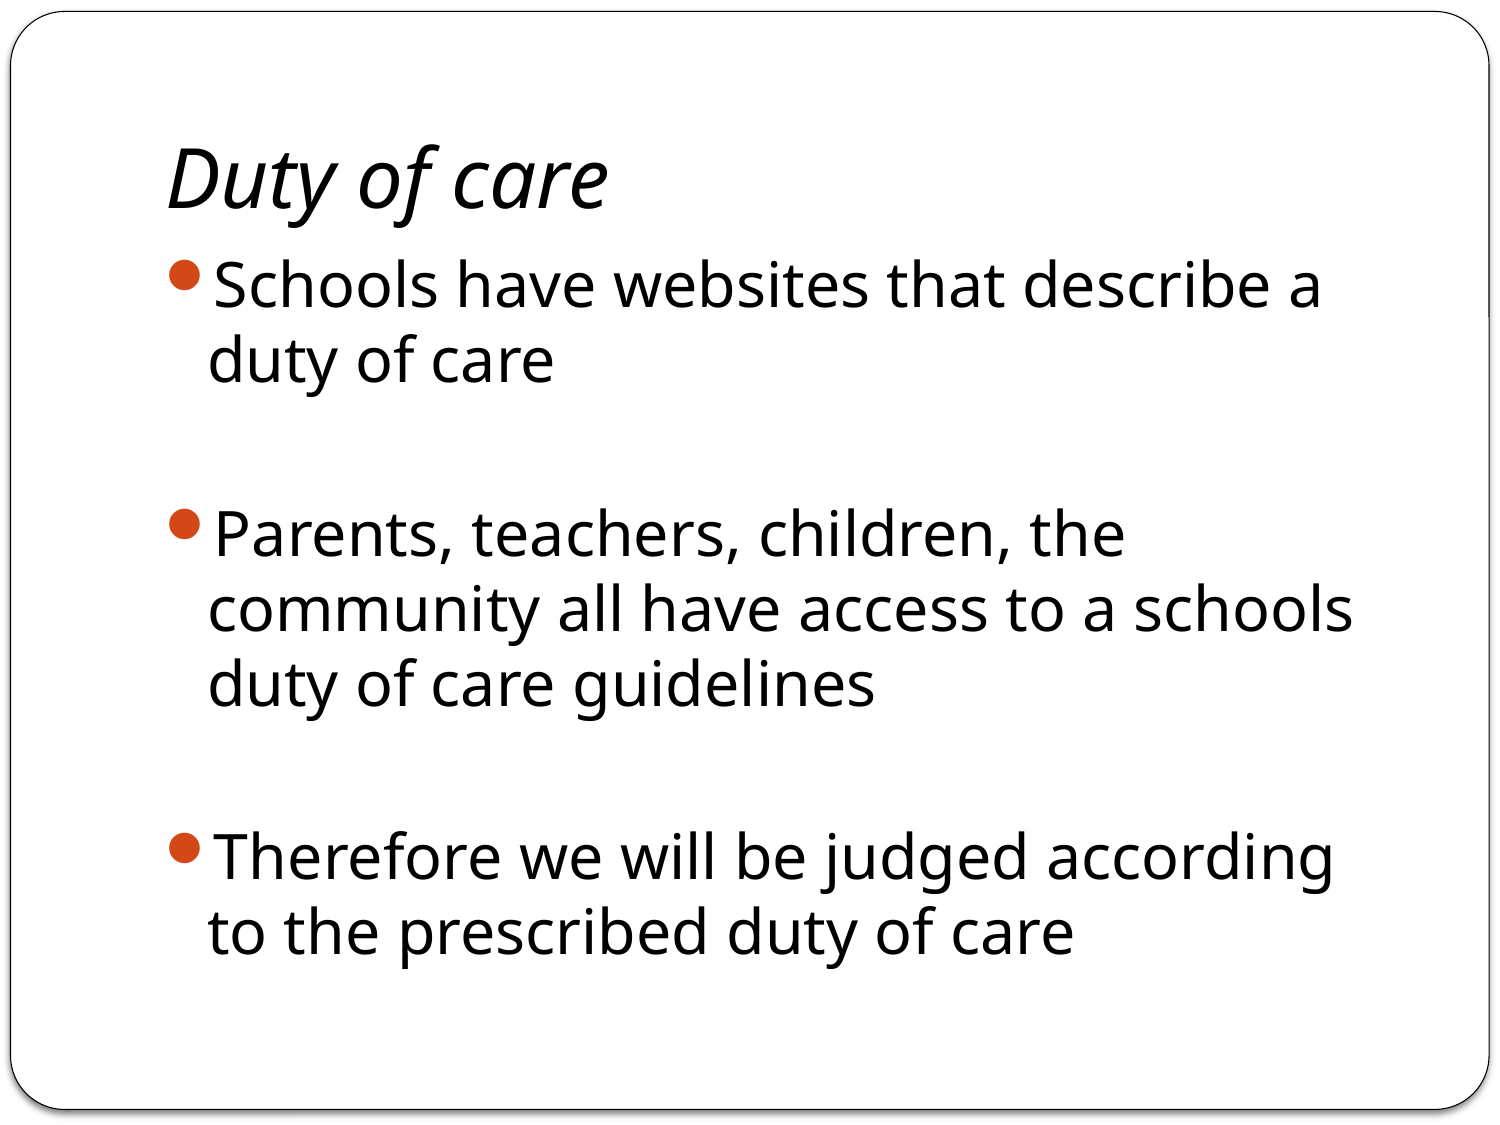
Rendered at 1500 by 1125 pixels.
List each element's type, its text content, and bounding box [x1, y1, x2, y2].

list Schools have websites that describe a duty of care Parents, teachers, children, the community all have access to a schools duty of care guidelines Therefore we will be judged according to the prescribed duty of care [150, 237, 1425, 988]
title Duty of care [150, 45, 1425, 233]
